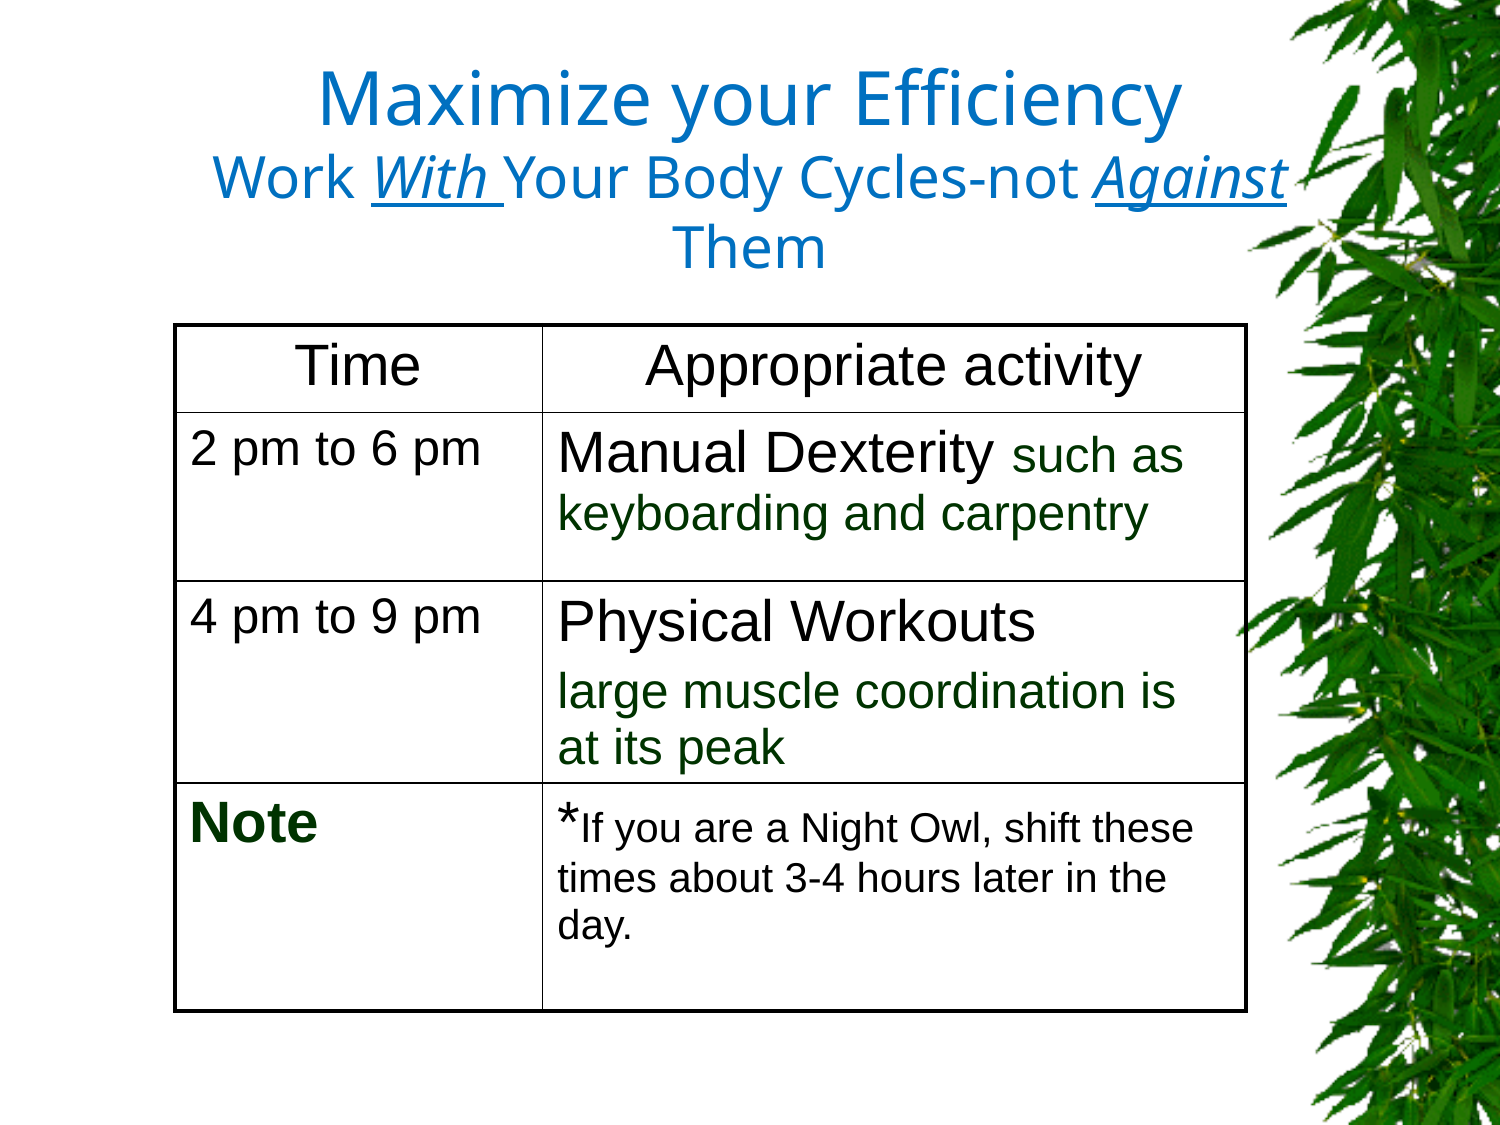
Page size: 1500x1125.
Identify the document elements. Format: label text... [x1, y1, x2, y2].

table_cell *If you are a Night Owl, shift these times about 3-4 hours later in the day. [543, 784, 1244, 1009]
table_cell 4 pm to 9 pm [177, 582, 542, 782]
table_cell Physical Workouts large muscle coordination is at its peak [543, 582, 1244, 782]
title Maximize your Efficiency Work With Your Body Cycles-not Against Them [112, 39, 1388, 288]
picture [1206, 0, 1500, 1125]
table_cell 2 pm to 6 pm [177, 413, 542, 580]
table_header Time [177, 327, 542, 412]
table_header Appropriate activity [543, 327, 1244, 412]
table_cell Note [177, 784, 542, 1009]
table_cell Manual Dexterity such as keyboarding and carpentry [543, 413, 1244, 580]
